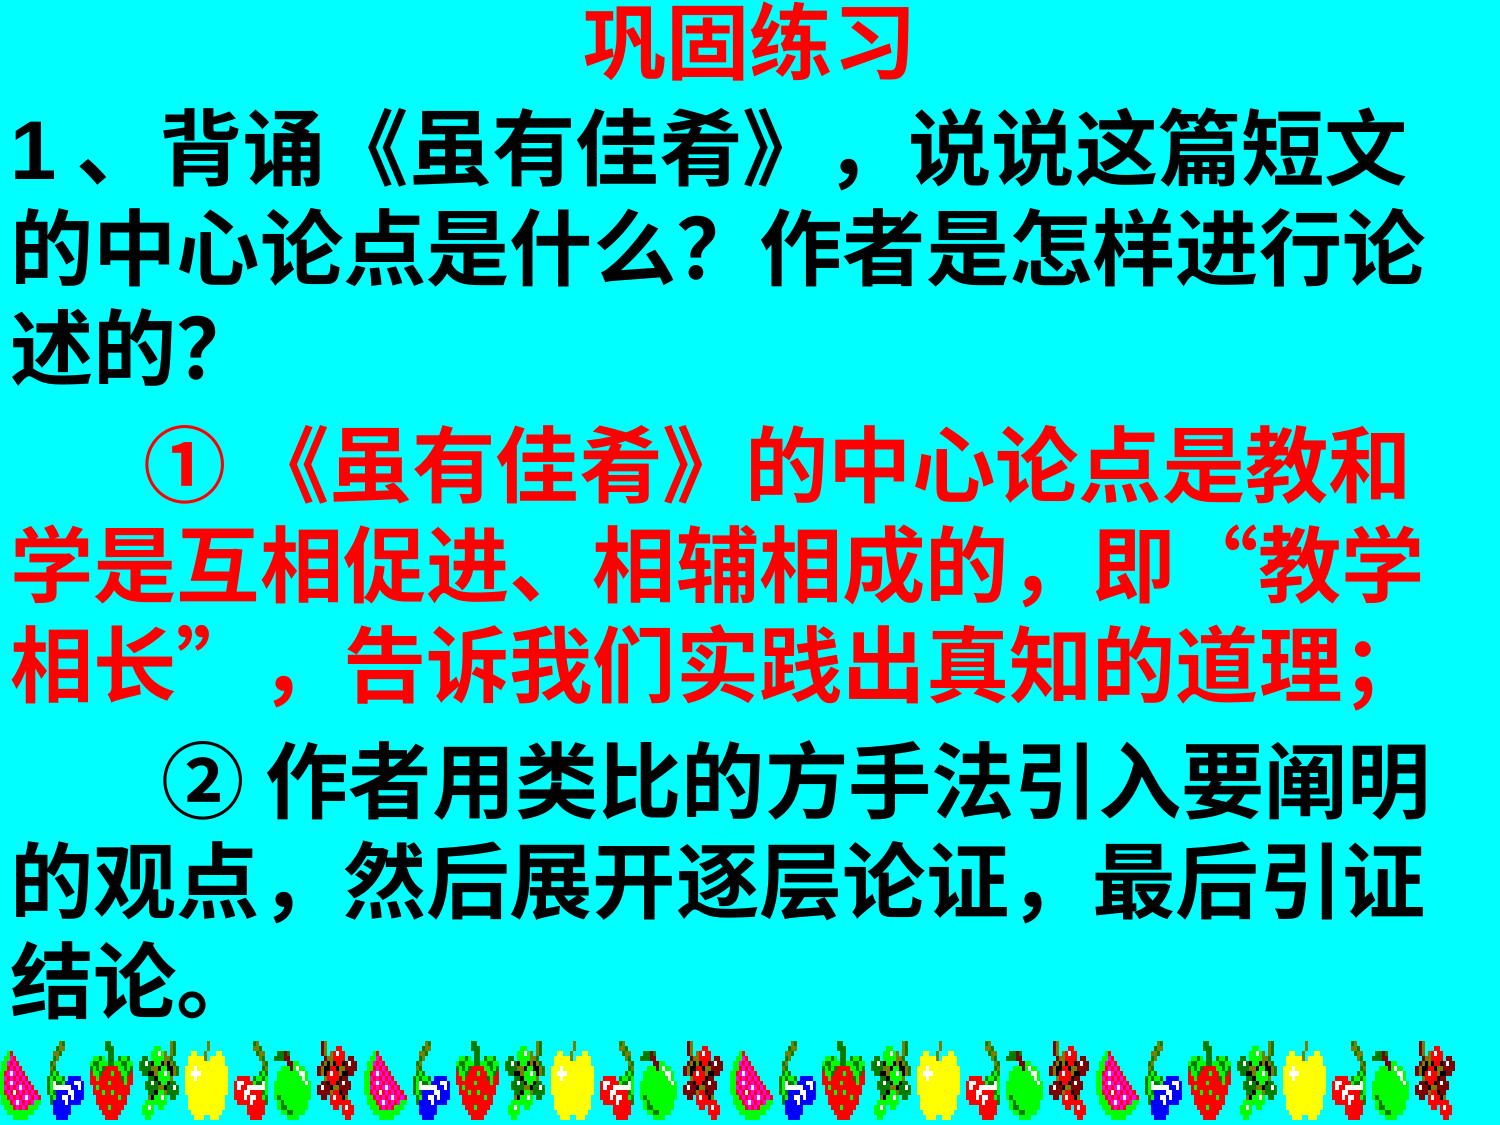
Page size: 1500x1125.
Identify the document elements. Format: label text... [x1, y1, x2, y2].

list 1、背诵《虽有佳肴》，说说这篇短文的中心论点是什么？作者是怎样进行论述的？ ①《虽有佳肴》的中心论点是教和学是互相促进、相辅相成的，即“教学相长”，告诉我们实践出真知的道理； ②作者用类比的方手法引入要阐明的观点，然后展开逐层论证，最后引证结论。 [0, 88, 1499, 1125]
picture [0, 1037, 1459, 1125]
title 巩固练习 [74, 0, 1426, 88]
